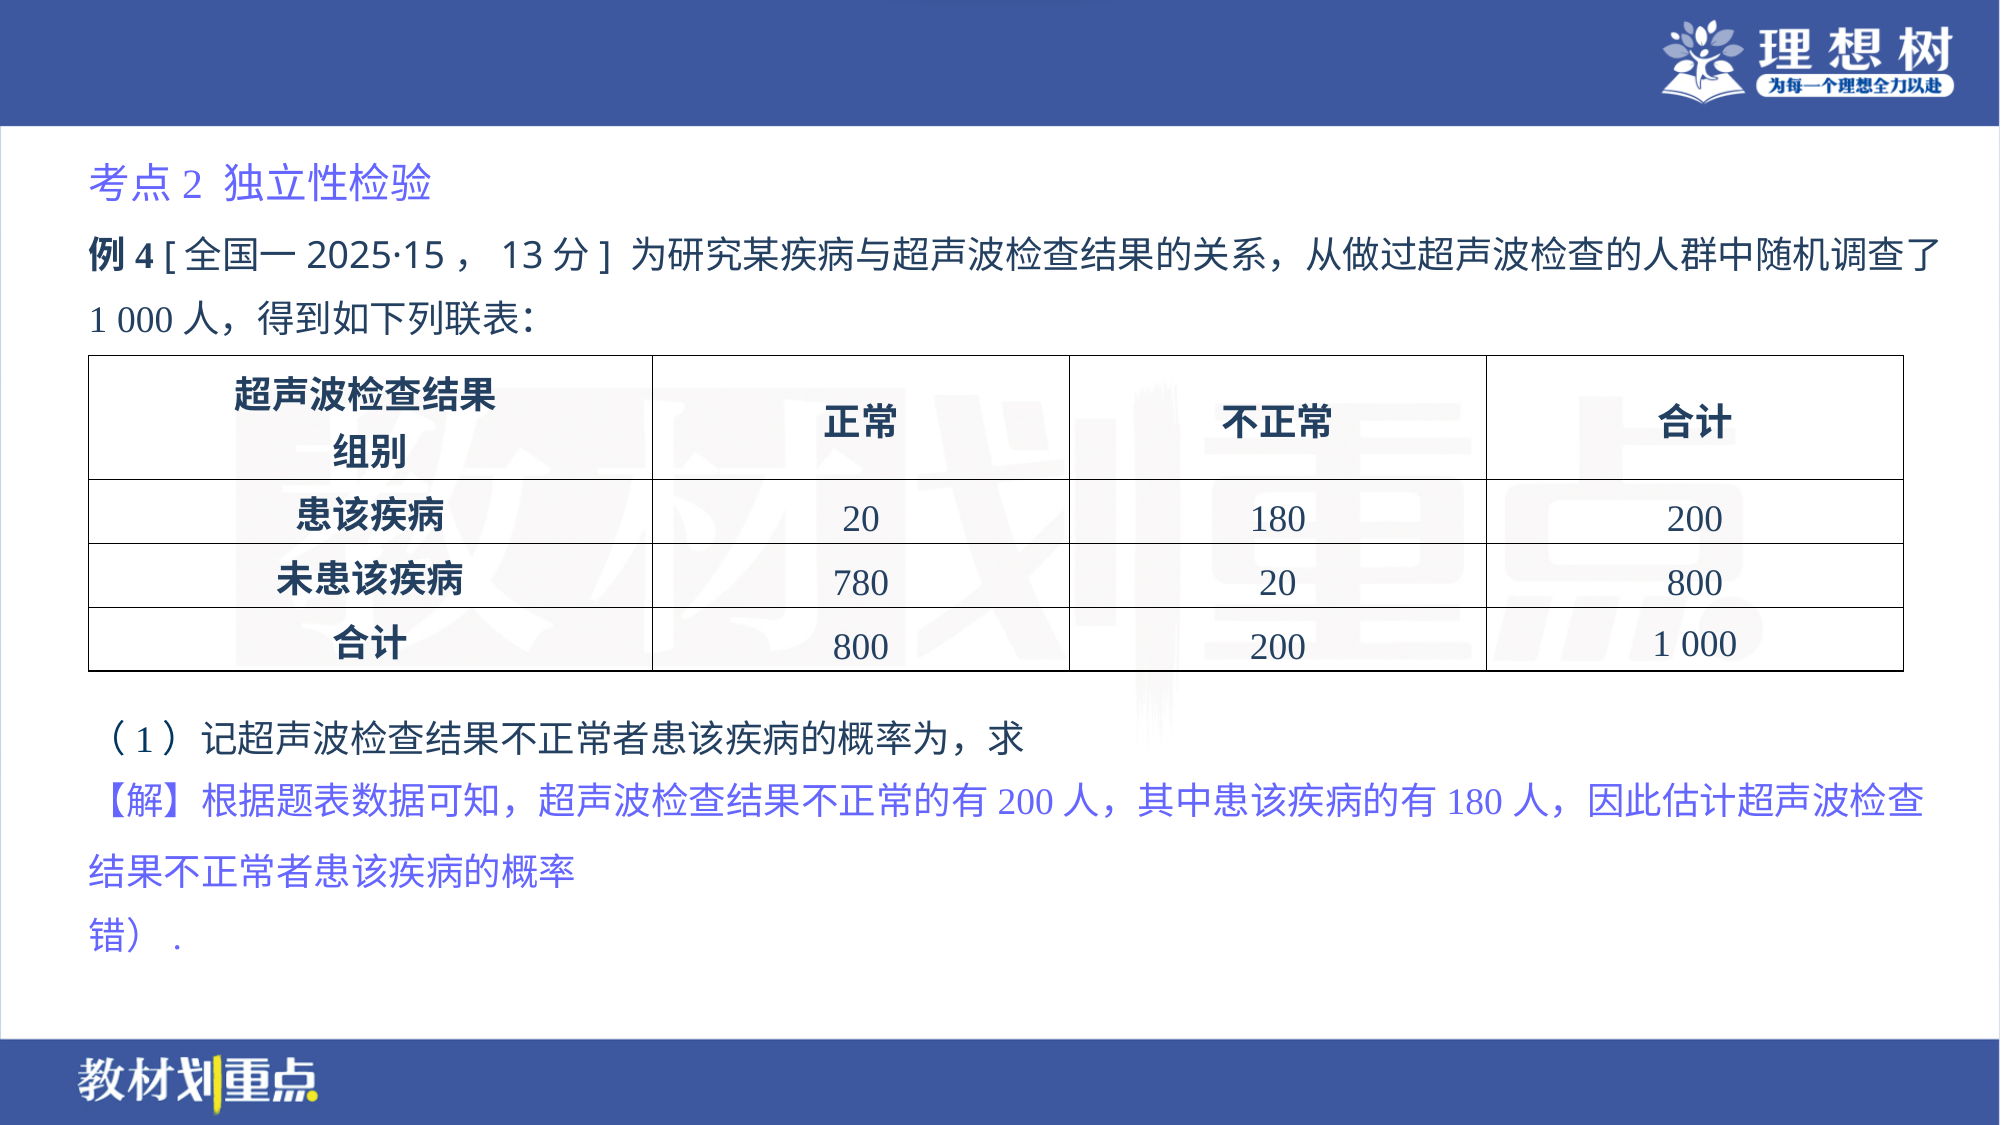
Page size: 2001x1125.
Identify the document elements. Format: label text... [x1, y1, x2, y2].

table_cell 200 [1487, 480, 1903, 543]
table_header 不正常 [1070, 356, 1486, 479]
text_box 例4 [全国一2025·15，13分] 为研究某疾病与超声波检查结果的关系，从做过超声波检查的人群中随机调查了 1 000人，得到如下列联表： [88, 207, 1911, 334]
table_cell 180 [1070, 480, 1486, 543]
table_cell 20 [653, 480, 1069, 543]
table_cell 1 000 [1487, 608, 1903, 670]
picture [0, 0, 2000, 1125]
table_cell 20 [1070, 544, 1486, 607]
table_cell 800 [653, 608, 1069, 670]
table_header 正常 [653, 356, 1069, 479]
table_cell 患该疾病 [89, 480, 652, 543]
table_cell 200 [1070, 608, 1486, 670]
table_cell 未患该疾病 [89, 544, 652, 607]
table_cell 合计 [89, 608, 652, 670]
table_cell 780 [653, 544, 1069, 607]
table_cell 800 [1487, 544, 1903, 607]
table_header 超声波检查结果 组别 [89, 356, 652, 479]
text_box 考点2 独立性检验 [88, 135, 1911, 207]
table_header 合计 [1487, 356, 1903, 479]
